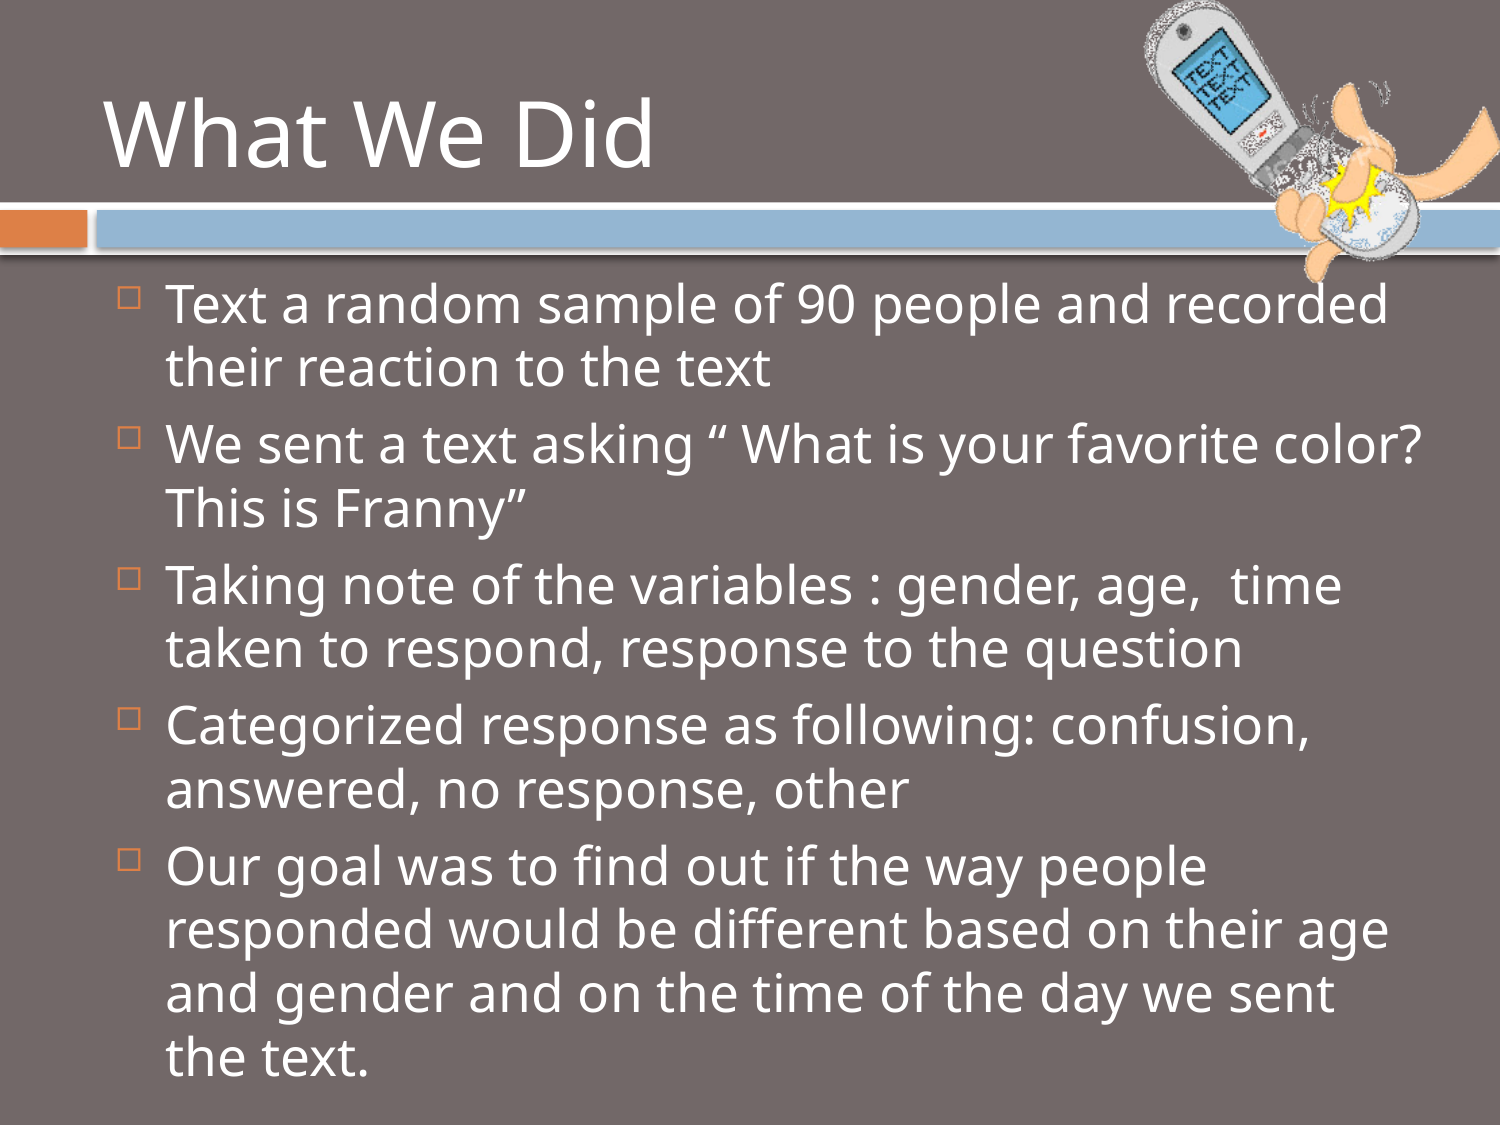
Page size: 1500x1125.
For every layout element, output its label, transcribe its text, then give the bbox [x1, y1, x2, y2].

title What We Did [87, 50, 1136, 213]
picture [1088, 0, 1500, 349]
list Text a random sample of 90 people and recorded their reaction to the text We sent a text asking “ What is your favorite color? This is Franny” Taking note of the variables : gender, age, time taken to respond, response to the question Categorized response as following: confusion, answered, no response, other Our goal was to find out if the way people responded would be different based on their age and gender and on the time of the day we sent the text. [100, 262, 1438, 1100]
